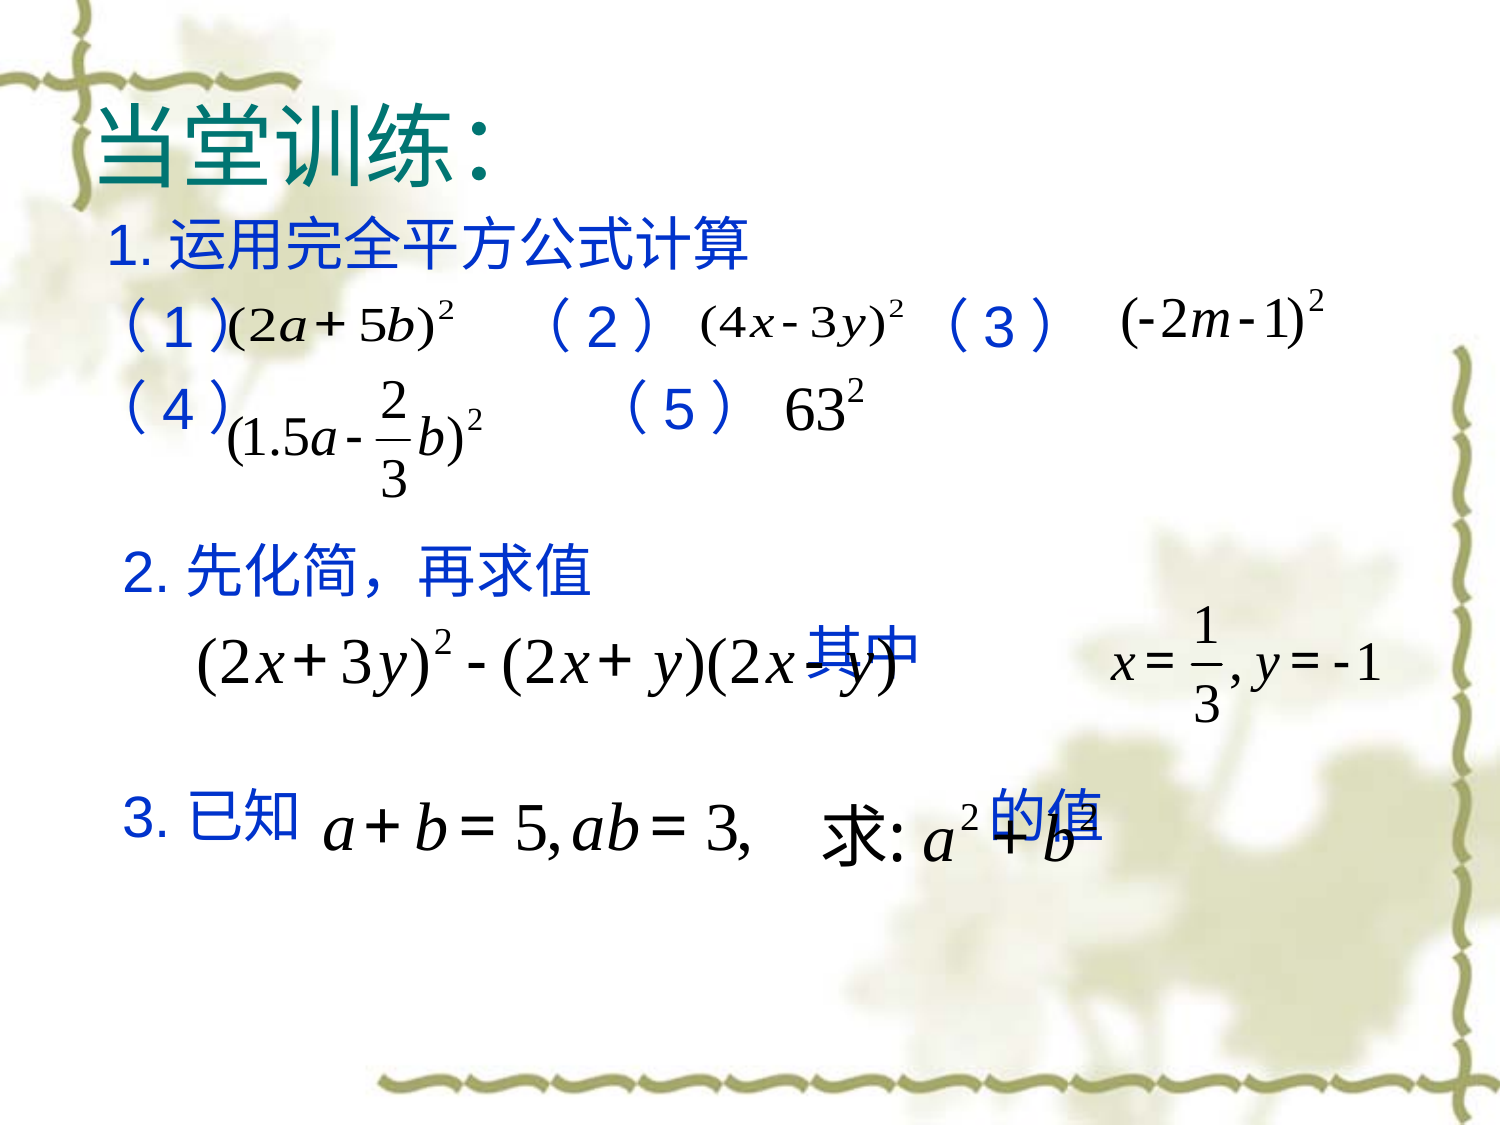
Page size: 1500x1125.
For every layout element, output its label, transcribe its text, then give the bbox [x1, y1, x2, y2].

title 当堂训练： [74, 49, 1426, 199]
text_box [812, 787, 1113, 884]
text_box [1099, 587, 1388, 736]
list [691, 287, 913, 357]
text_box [218, 362, 494, 512]
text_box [775, 362, 876, 447]
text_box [187, 612, 913, 711]
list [218, 287, 466, 362]
list 1.运用完全平方公式计算 （1） （2） （3） （4） （5） 2.先化简，再求值 其中 3.已知 的值 [74, 199, 1438, 1006]
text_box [312, 787, 763, 879]
picture [0, 0, 1500, 1125]
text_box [1112, 274, 1338, 362]
